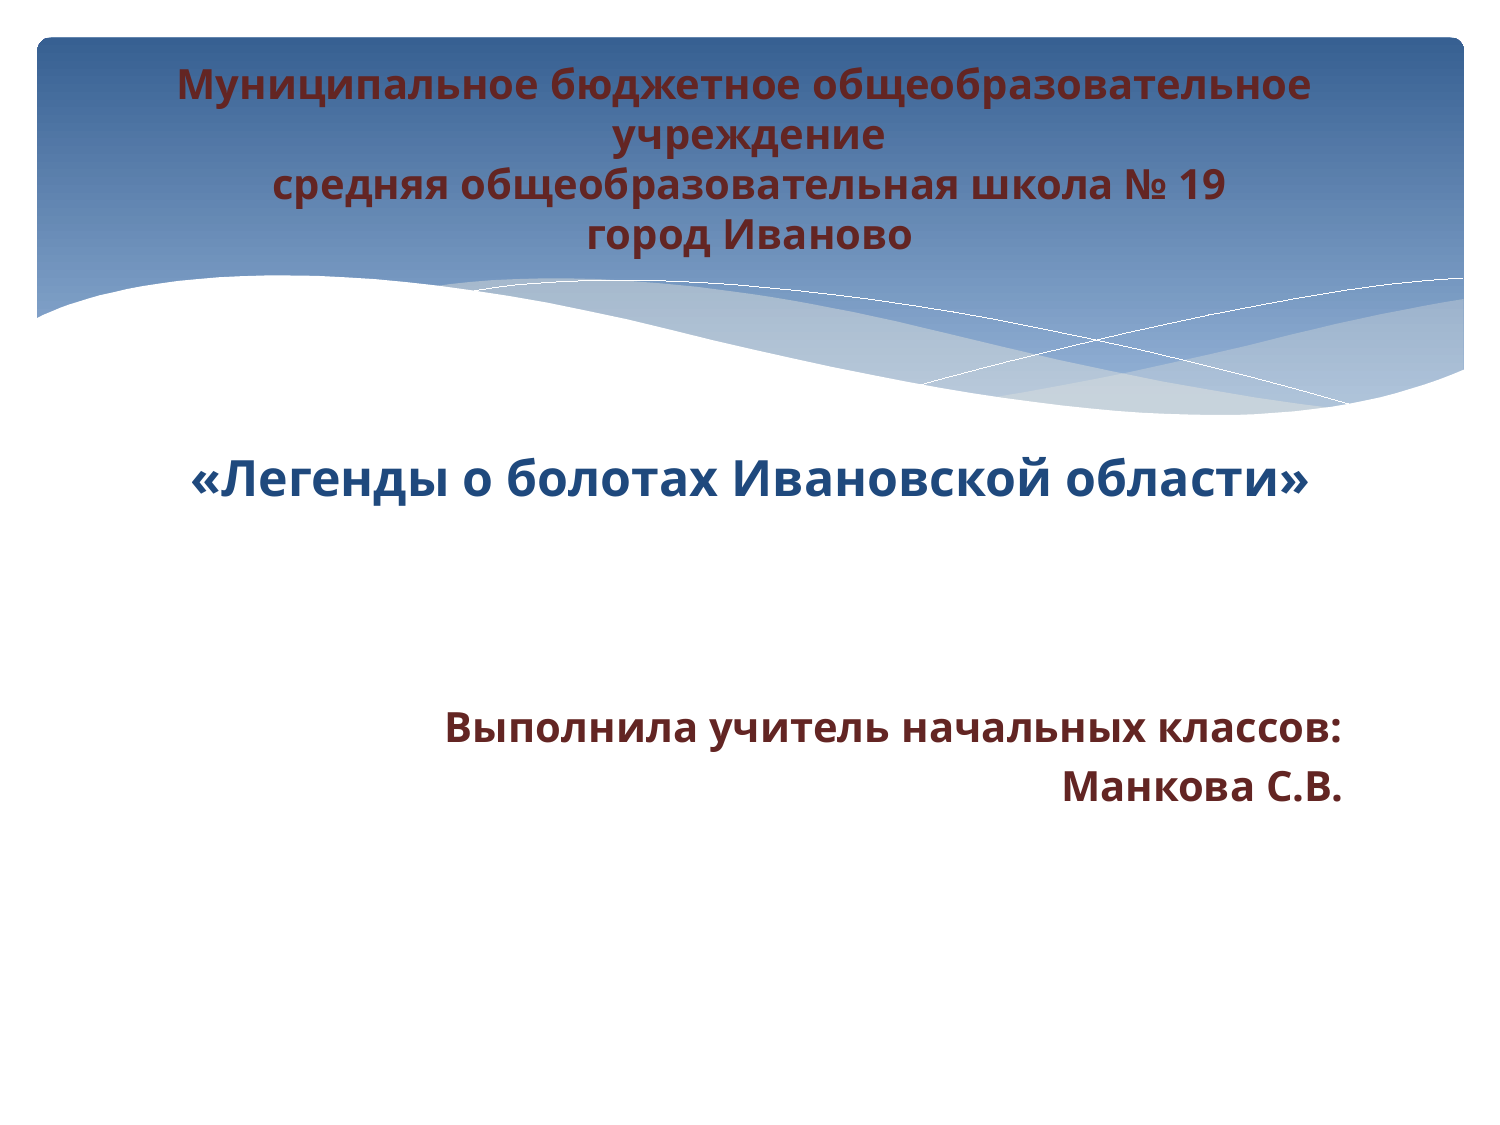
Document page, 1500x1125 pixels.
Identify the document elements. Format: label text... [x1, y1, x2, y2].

title Муниципальное бюджетное общеобразовательное учреждение средняя общеобразовательная школа № 19 город Иваново [74, 55, 1426, 262]
list «Легенды о болотах Ивановской области» Выполнила учитель начальных классов: Манкова С.В. [142, 438, 1359, 1006]
